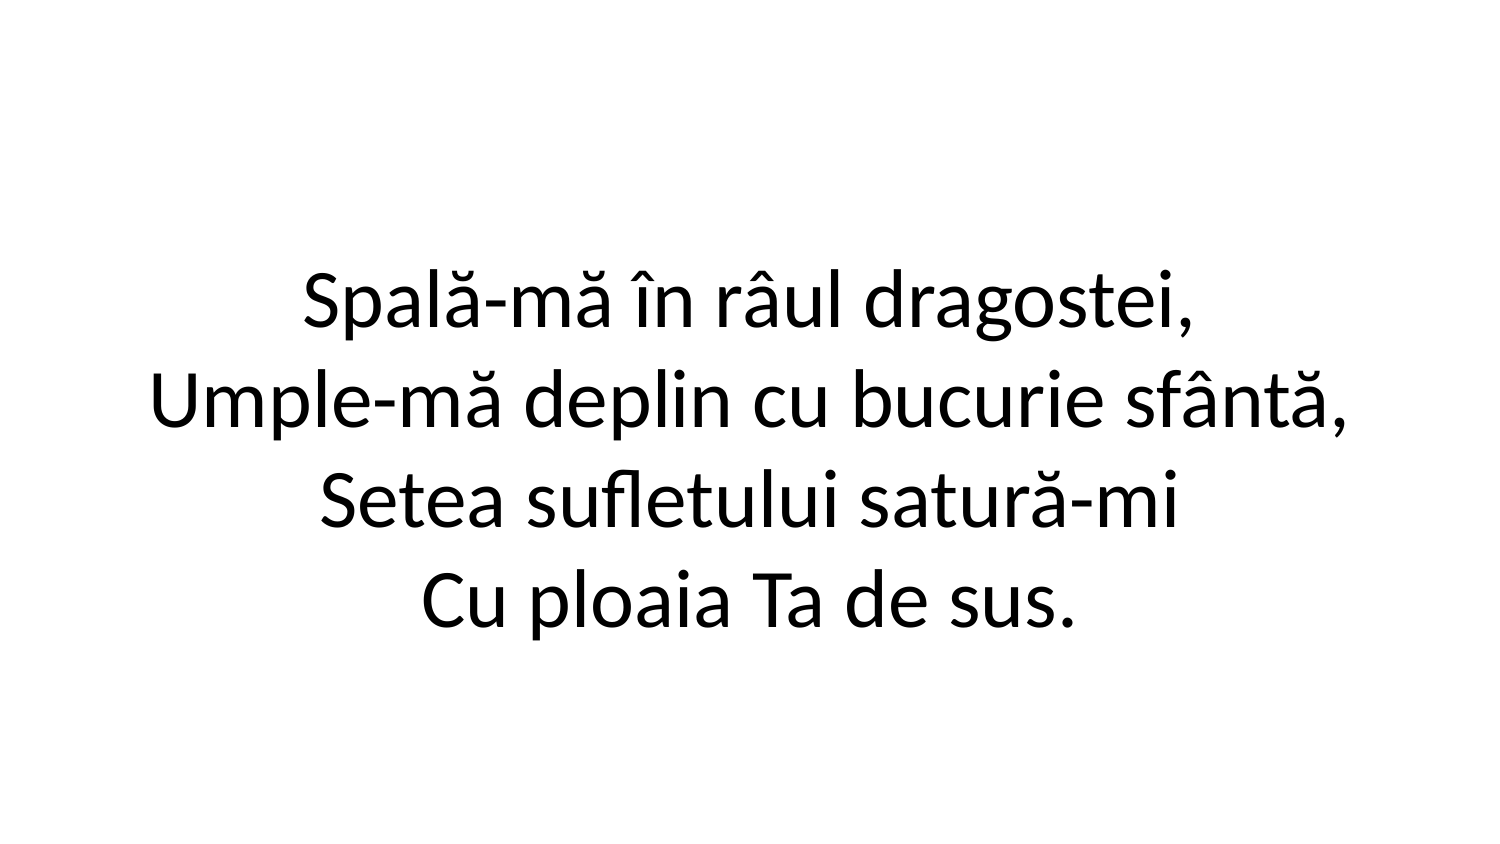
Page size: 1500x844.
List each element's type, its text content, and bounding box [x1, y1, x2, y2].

text_box Spală-mă în râul dragostei, Umple-mă deplin cu bucurie sfântă, Setea sufletului satură-mi Cu ploaia Ta de sus. [133, 192, 1367, 652]
